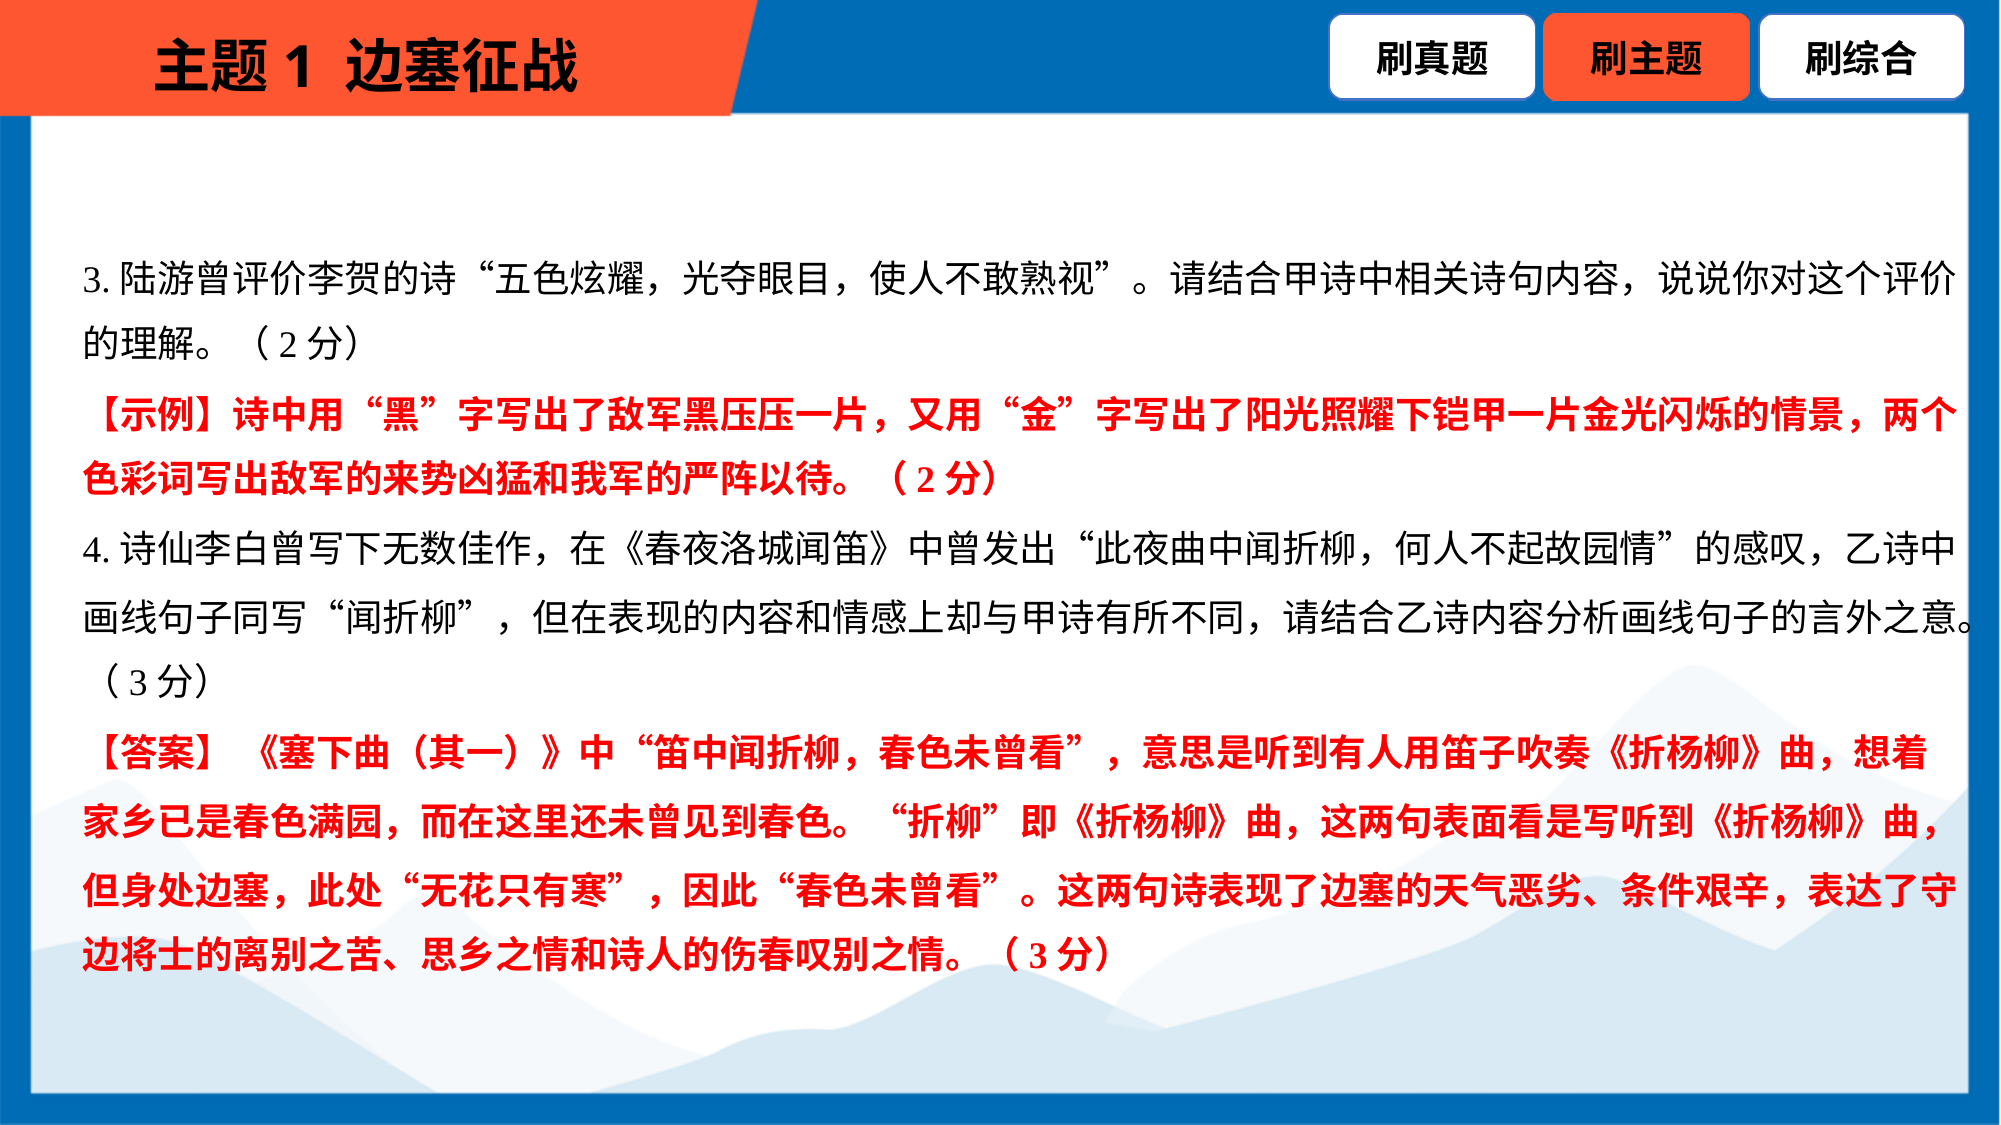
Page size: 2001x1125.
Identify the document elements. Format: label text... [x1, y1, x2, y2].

text_box 【答案】 《塞下曲（其一）》中“笛中闻折柳，春色未曾看”，意思是听到有人用笛子吹奏《折杨柳》曲，想着 家乡已是春色满园，而在这里还未曾见到春色。“折柳”即《折杨柳》曲，这两句表面看是写听到《折杨柳》曲， 但身处边塞，此处“无花只有寒”，因此“春色未曾看”。这两句诗表现了边塞的天气恶劣、条件艰辛，表达了守 边将士的离别之苦、思乡之情和诗人的伤春叹别之情。（3分） [82, 705, 1917, 970]
picture [0, 0, 2000, 1125]
text_box 【示例】诗中用“黑”字写出了敌军黑压压一片，又用“金”字写出了阳光照耀下铠甲一片金光闪烁的情景，两个 色彩词写出敌军的来势凶猛和我军的严阵以待。（2分） [82, 366, 1917, 494]
text_box 4.诗仙李白曾写下无数佳作，在《春夜洛城闻笛》中曾发出“此夜曲中闻折柳，何人不起故园情”的感叹，乙诗中 画线句子同写“闻折柳”，但在表现的内容和情感上却与甲诗有所不同，请结合乙诗内容分析画线句子的言外之意。 （3分） [82, 501, 1917, 697]
text_box 3.陆游曾评价李贺的诗“五色炫耀，光夺眼目，使人不敢熟视”。请结合甲诗中相关诗句内容，说说你对这个评价 的理解。（2分） [82, 231, 1917, 359]
